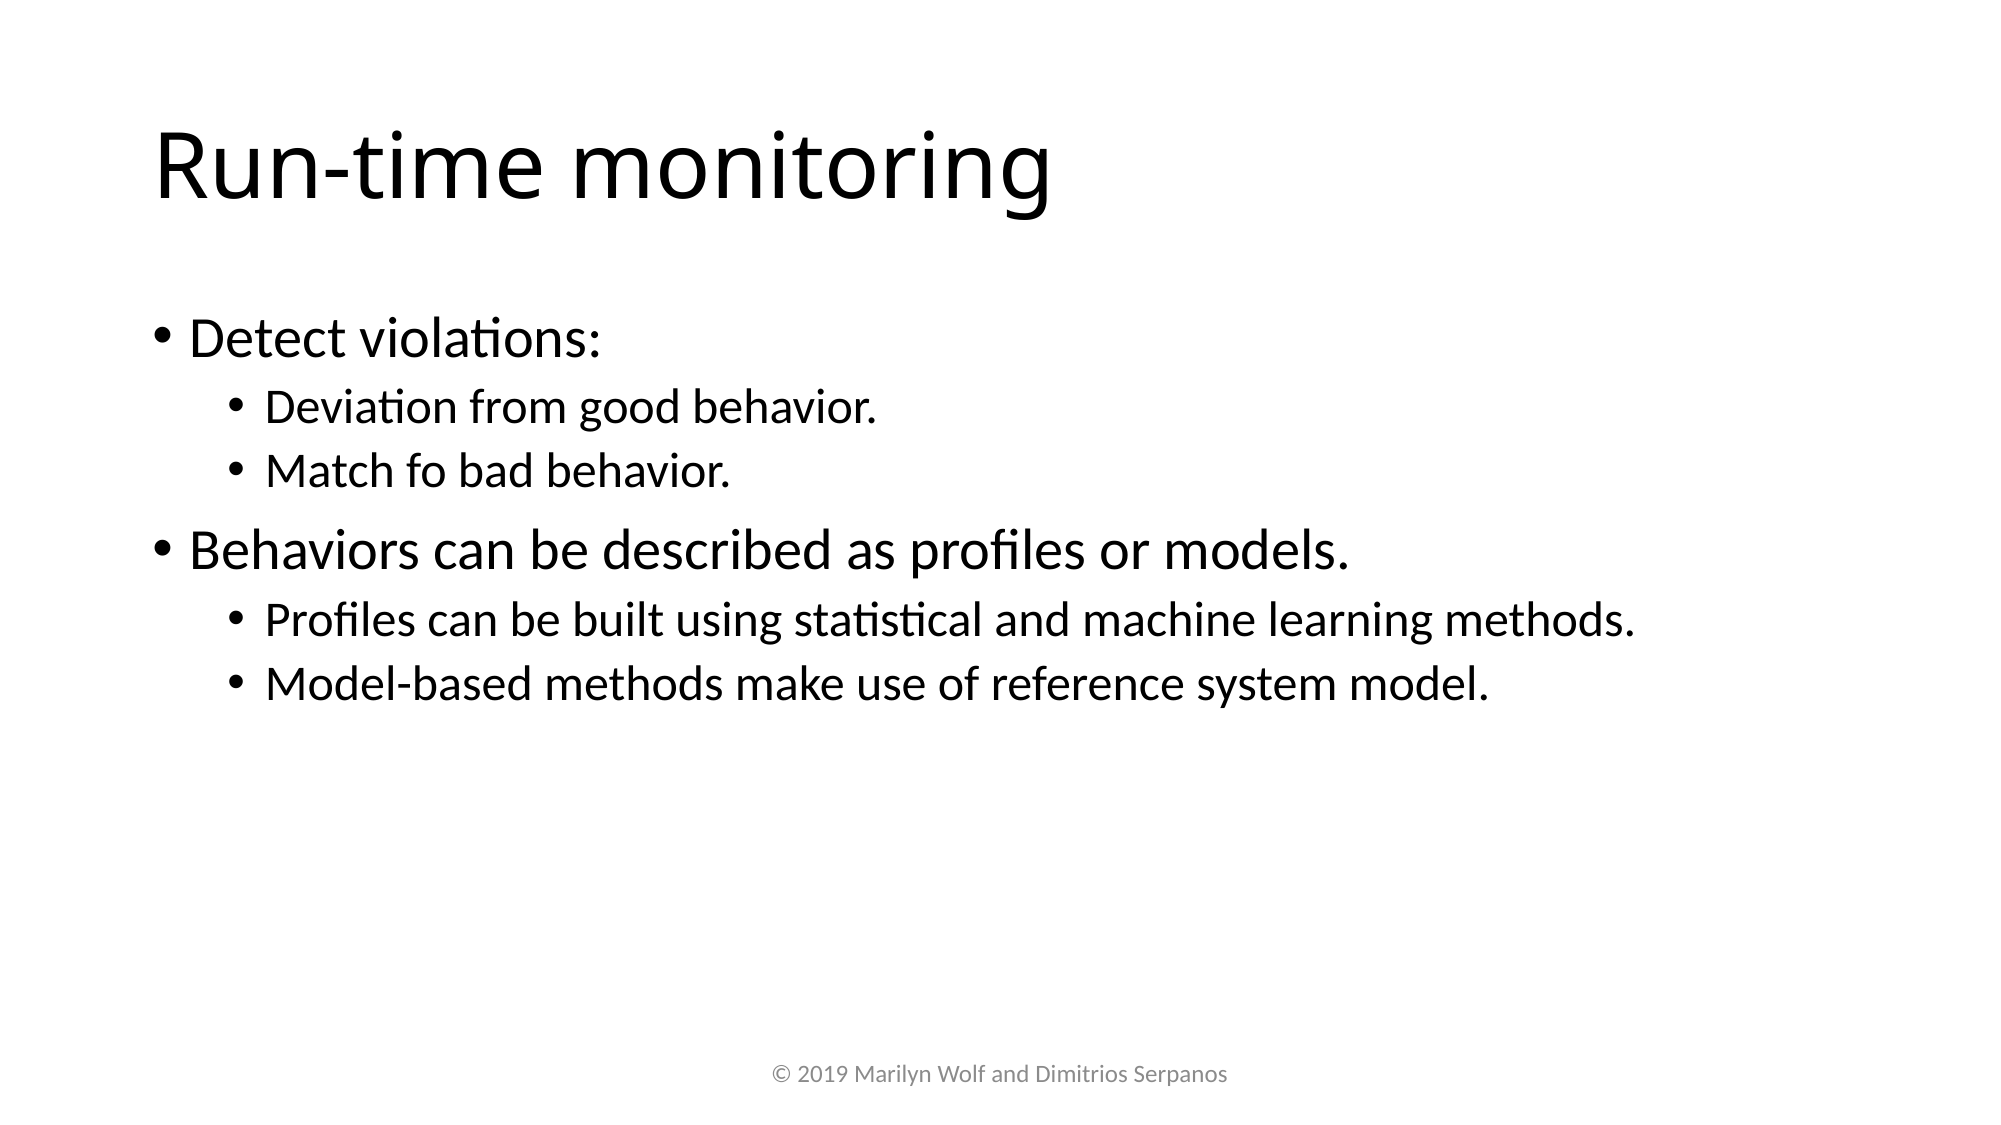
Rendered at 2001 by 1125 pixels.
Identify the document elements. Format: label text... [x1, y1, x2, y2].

footer © 2019 Marilyn Wolf and Dimitrios Serpanos [662, 1042, 1338, 1103]
title Run-time monitoring [137, 59, 1863, 278]
list Detect violations: Deviation from good behavior. Match fo bad behavior. Behaviors can be described as profiles or models. Profiles can be built using statistical and machine learning methods. Model-based methods make use of reference system model. [137, 299, 1863, 1014]
